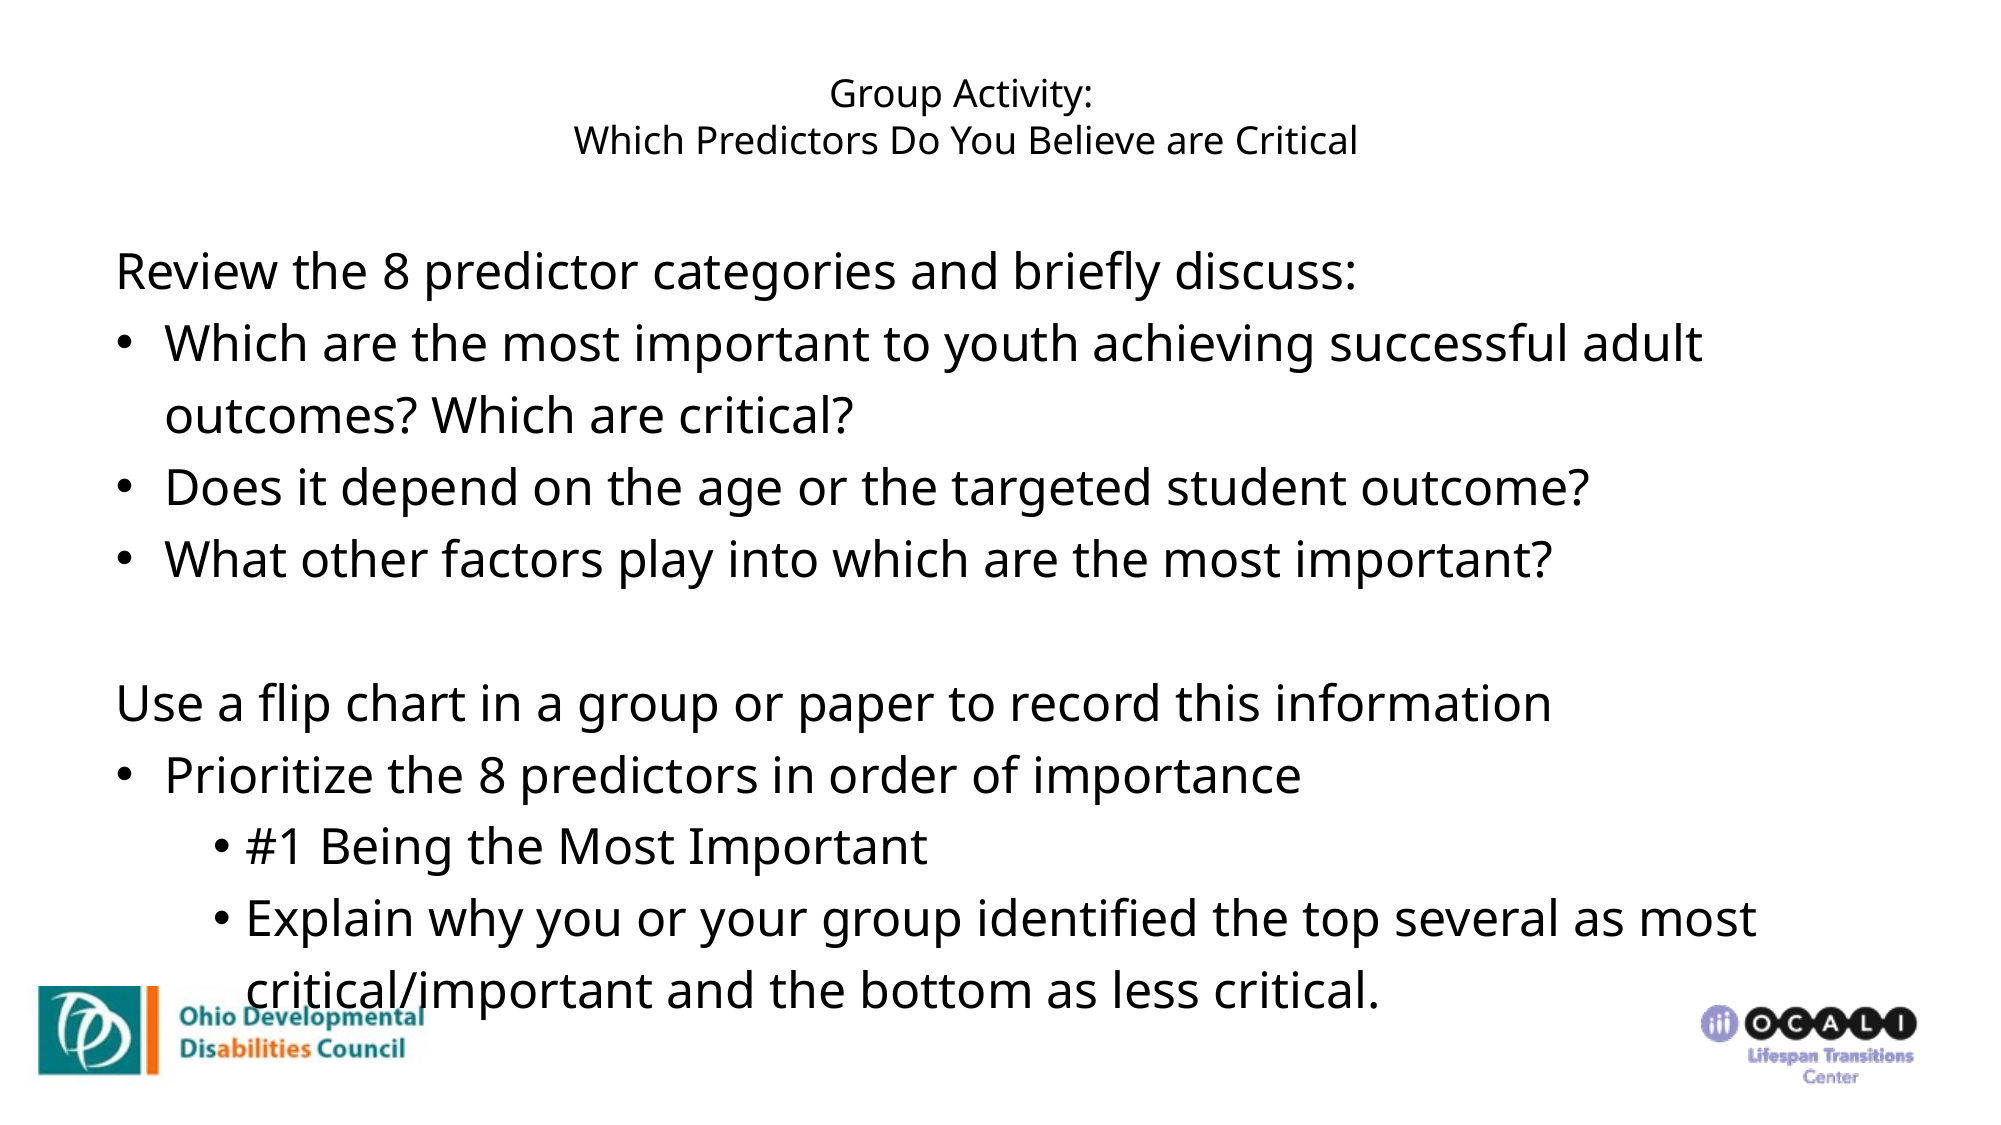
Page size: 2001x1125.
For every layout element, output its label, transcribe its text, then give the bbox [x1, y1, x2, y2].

title Group Activity: Which Predictors Do You Believe are Critical [0, 62, 1962, 170]
picture [1697, 1027, 1923, 1088]
list Review the 8 predictor categories and briefly discuss: Which are the most important to youth achieving successful adult outcomes? Which are critical? Does it depend on the age or the targeted student outcome? What other factors play into which are the most important? Use a flip chart in a group or paper to record this information Prioritize the 8 predictors in order of importance #1 Being the Most Important Explain why you or your group identified the top several as most critical/important and the bottom as less critical. [100, 220, 1963, 1027]
picture [26, 986, 471, 1085]
